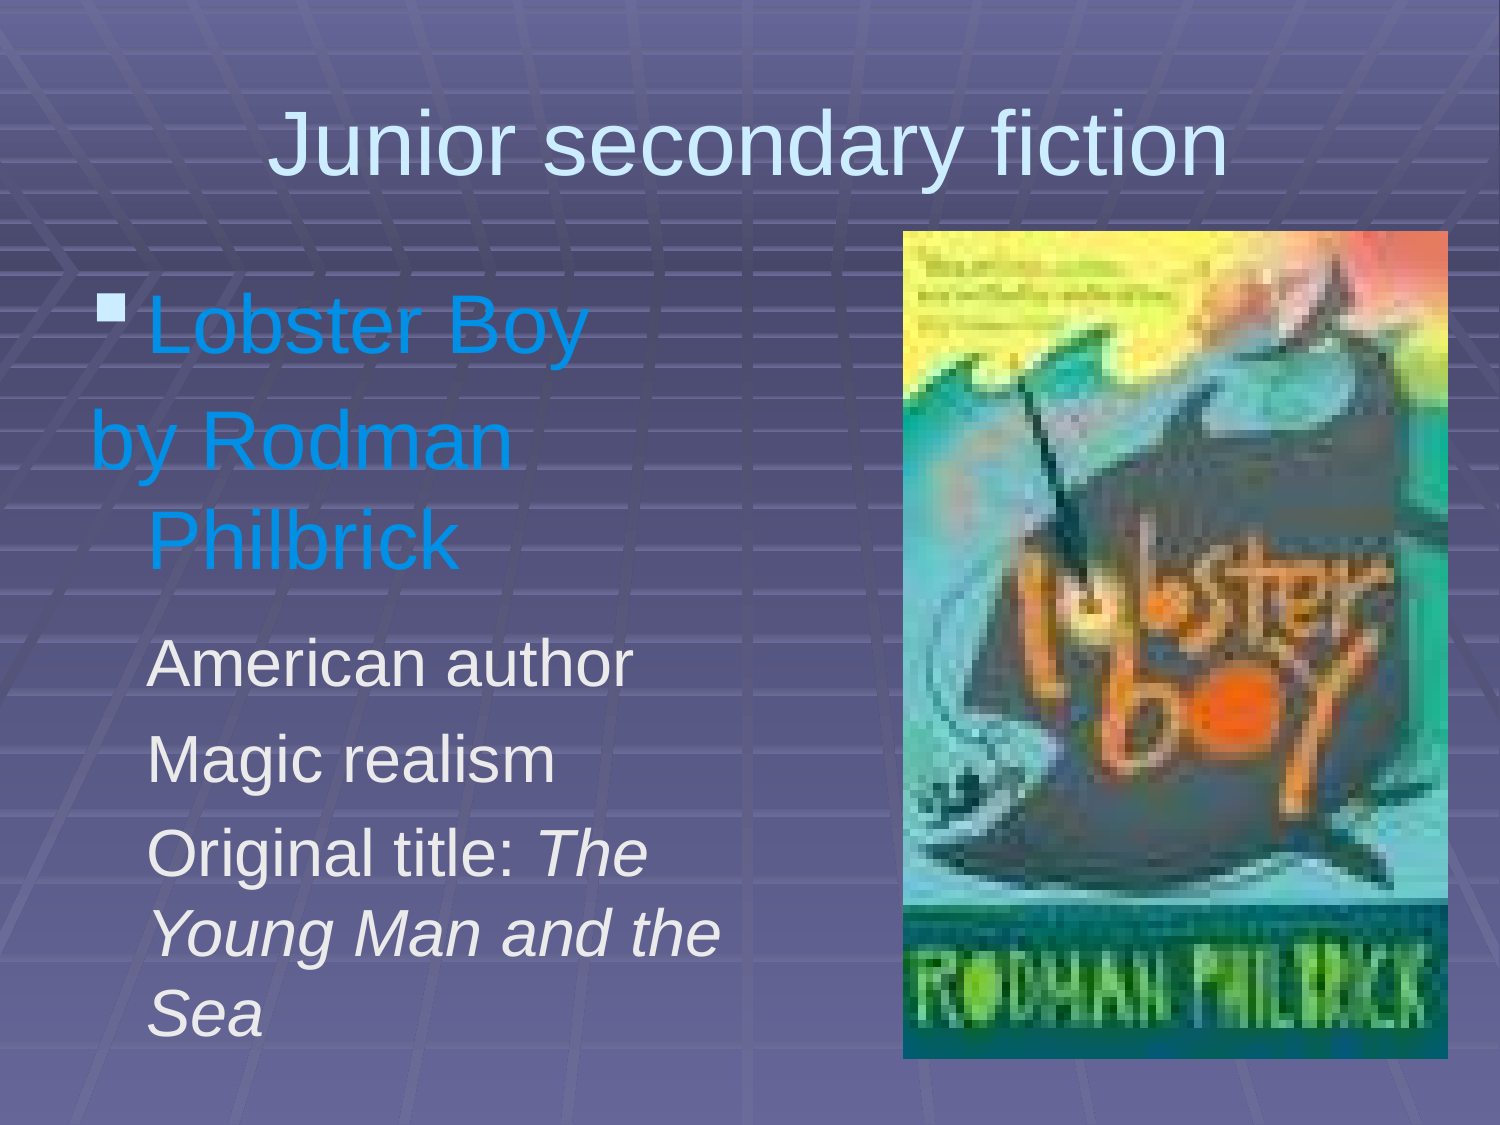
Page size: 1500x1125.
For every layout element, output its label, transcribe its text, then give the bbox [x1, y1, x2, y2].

title Junior secondary fiction [74, 44, 1425, 233]
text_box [903, 231, 1448, 1059]
list Lobster Boy by Rodman Philbrick American author Magic realism Original title: The Young Man and the Sea [74, 261, 845, 1001]
